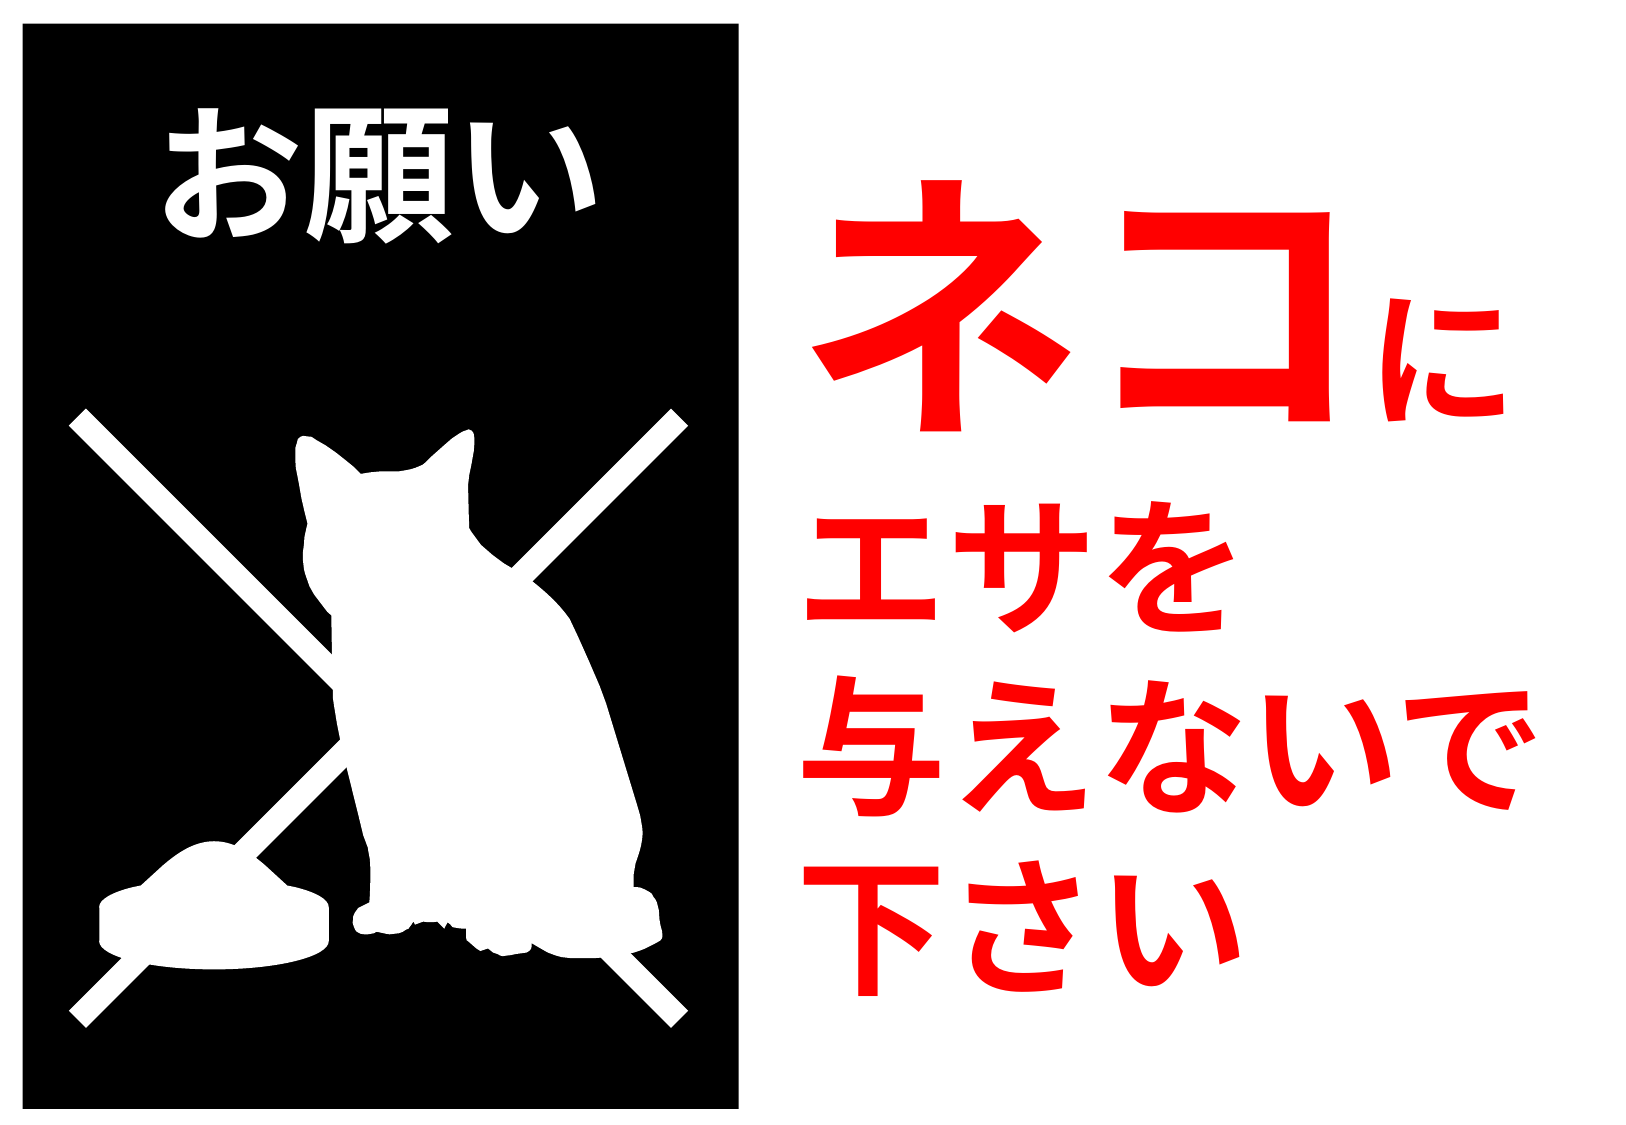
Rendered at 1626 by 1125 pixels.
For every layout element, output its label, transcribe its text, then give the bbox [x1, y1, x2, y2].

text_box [22, 23, 739, 1110]
text_box ネコに エサを 与えないで 下さい [781, 120, 1616, 1021]
